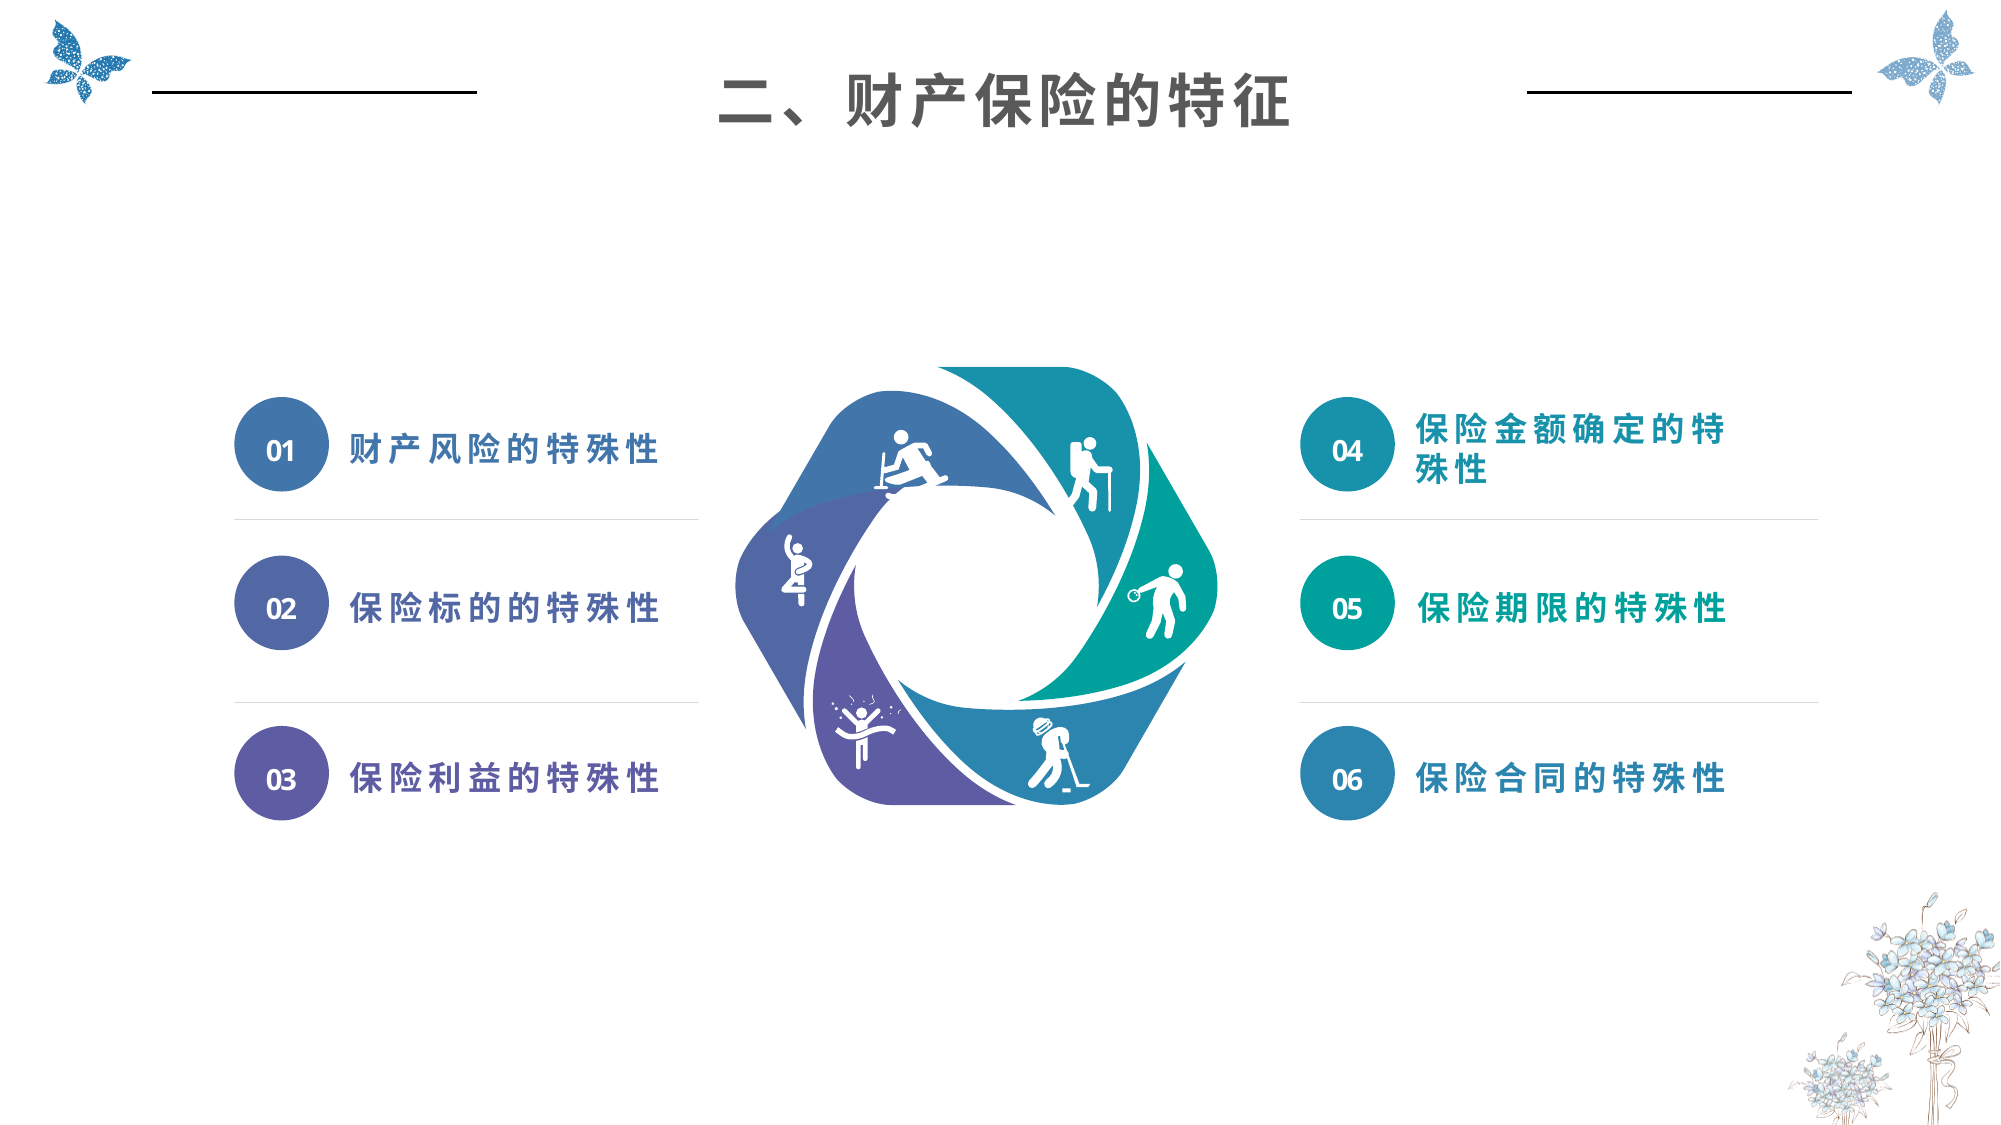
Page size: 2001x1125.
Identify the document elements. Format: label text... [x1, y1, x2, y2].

text_box [893, 429, 909, 445]
text_box 06 [1300, 725, 1395, 821]
text_box [766, 390, 1056, 534]
text_box [873, 442, 949, 501]
text_box 财产风险的特殊性 [334, 406, 751, 482]
text_box [1062, 437, 1113, 512]
text_box 保险利益的特殊性 [335, 735, 751, 811]
picture [1788, 892, 2000, 1125]
text_box [781, 534, 813, 607]
text_box [937, 366, 1141, 607]
text_box [1027, 717, 1091, 789]
text_box 02 [234, 555, 329, 651]
text_box [1127, 564, 1187, 639]
text_box [897, 661, 1186, 805]
text_box 01 [234, 397, 329, 492]
text_box 03 [234, 725, 329, 821]
text_box 保险标的的特殊性 [335, 565, 751, 641]
text_box [1018, 442, 1218, 701]
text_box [151, 55, 1852, 142]
text_box [738, 488, 903, 730]
text_box 保险合同的特殊性 [1400, 735, 1817, 811]
text_box 04 [1300, 397, 1395, 492]
text_box 保险金额确定的特殊性 [1400, 406, 1775, 482]
text_box [812, 564, 1016, 806]
text_box [835, 707, 897, 770]
text_box 保险期限的特殊性 [1402, 565, 1819, 641]
text_box [1062, 788, 1071, 793]
text_box 05 [1300, 555, 1395, 651]
